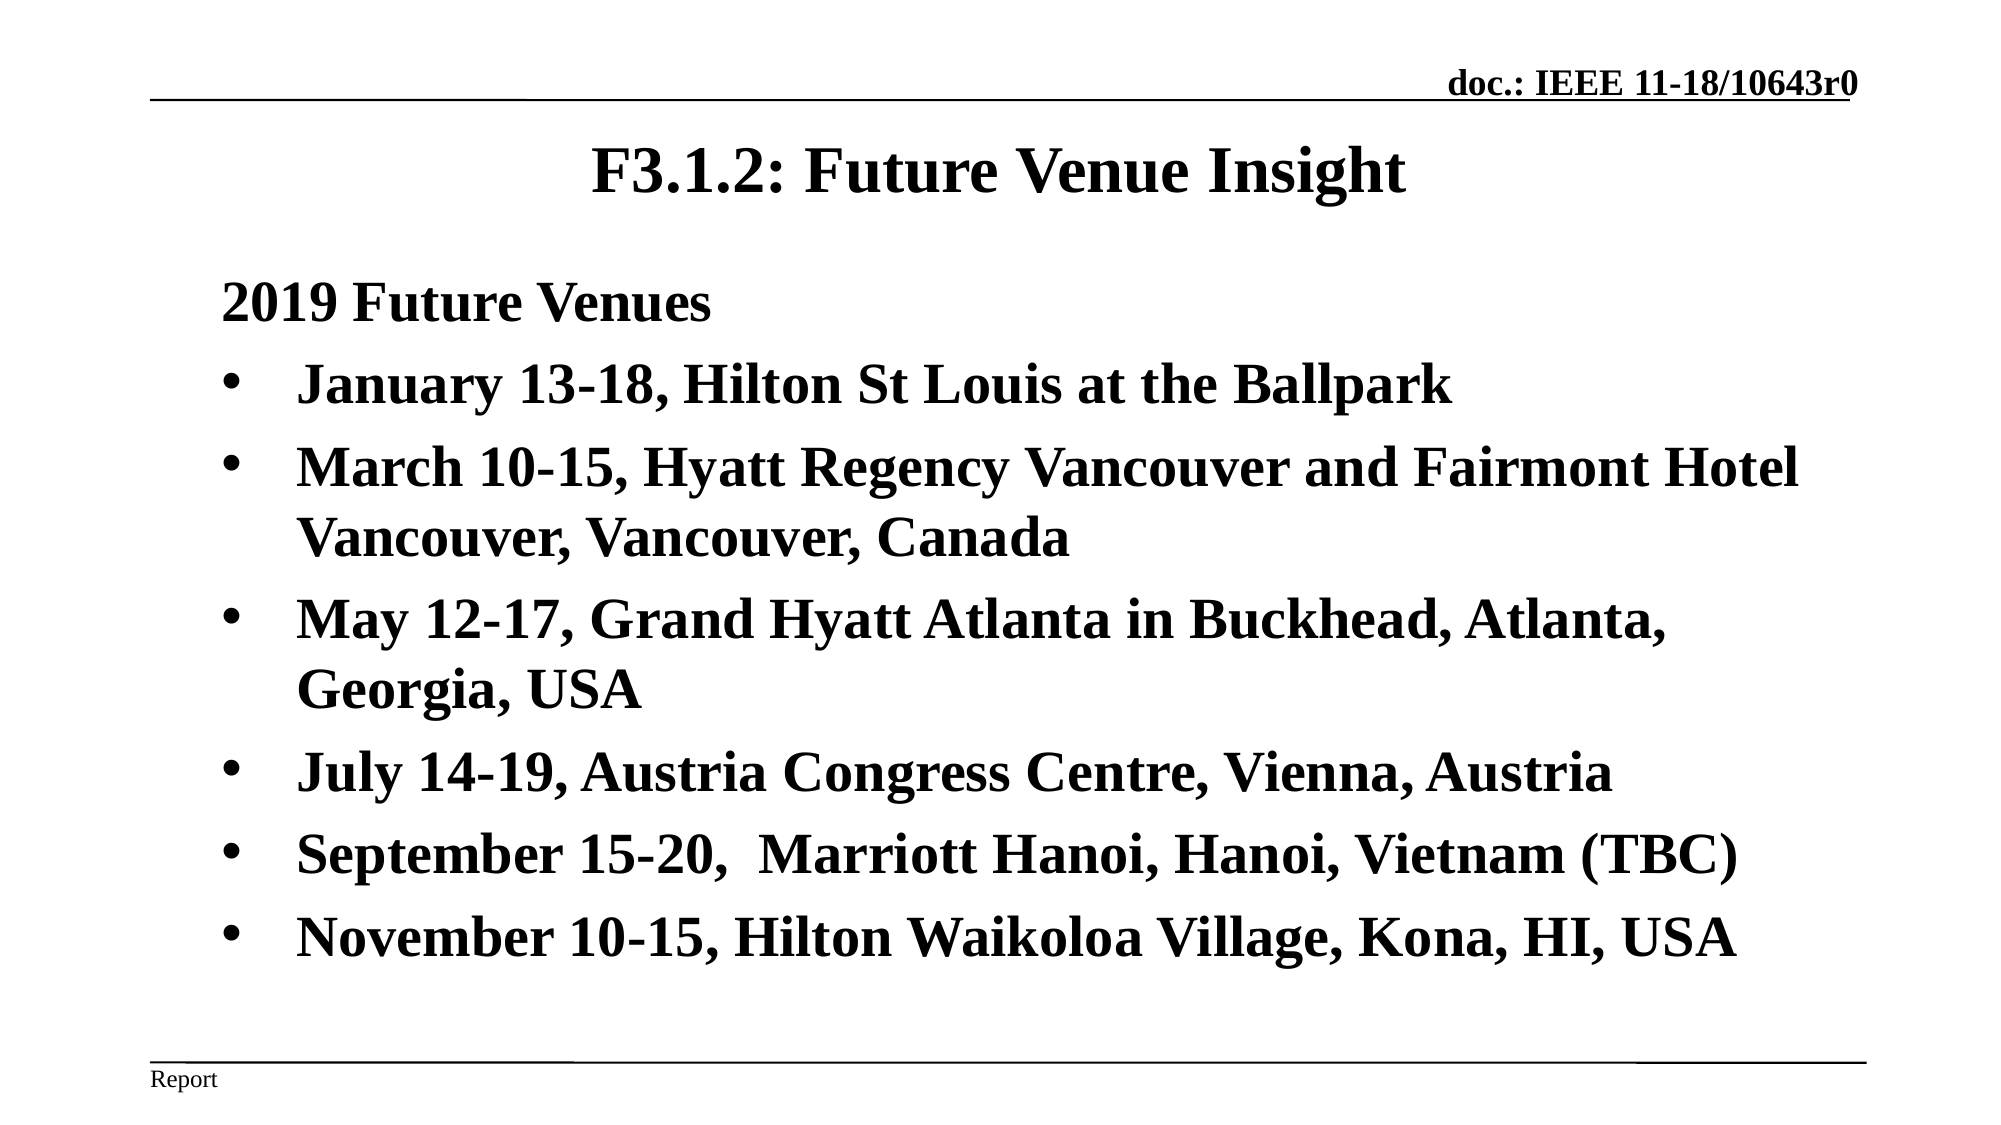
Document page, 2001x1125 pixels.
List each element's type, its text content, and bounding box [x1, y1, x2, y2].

title F3.1.2: Future Venue Insight [149, 112, 1850, 221]
list 2019 Future Venues January 13-18, Hilton St Louis at the Ballpark March 10-15, Hyatt Regency Vancouver and Fairmont Hotel Vancouver, Vancouver, Canada May 12-17, Grand Hyatt Atlanta in Buckhead, Atlanta, Georgia, USA July 14-19, Austria Congress Centre, Vienna, Austria September 15-20, Marriott Hanoi, Hanoi, Vietnam (TBC) November 10-15, Hilton Waikoloa Village, Kona, HI, USA [149, 255, 1850, 1000]
